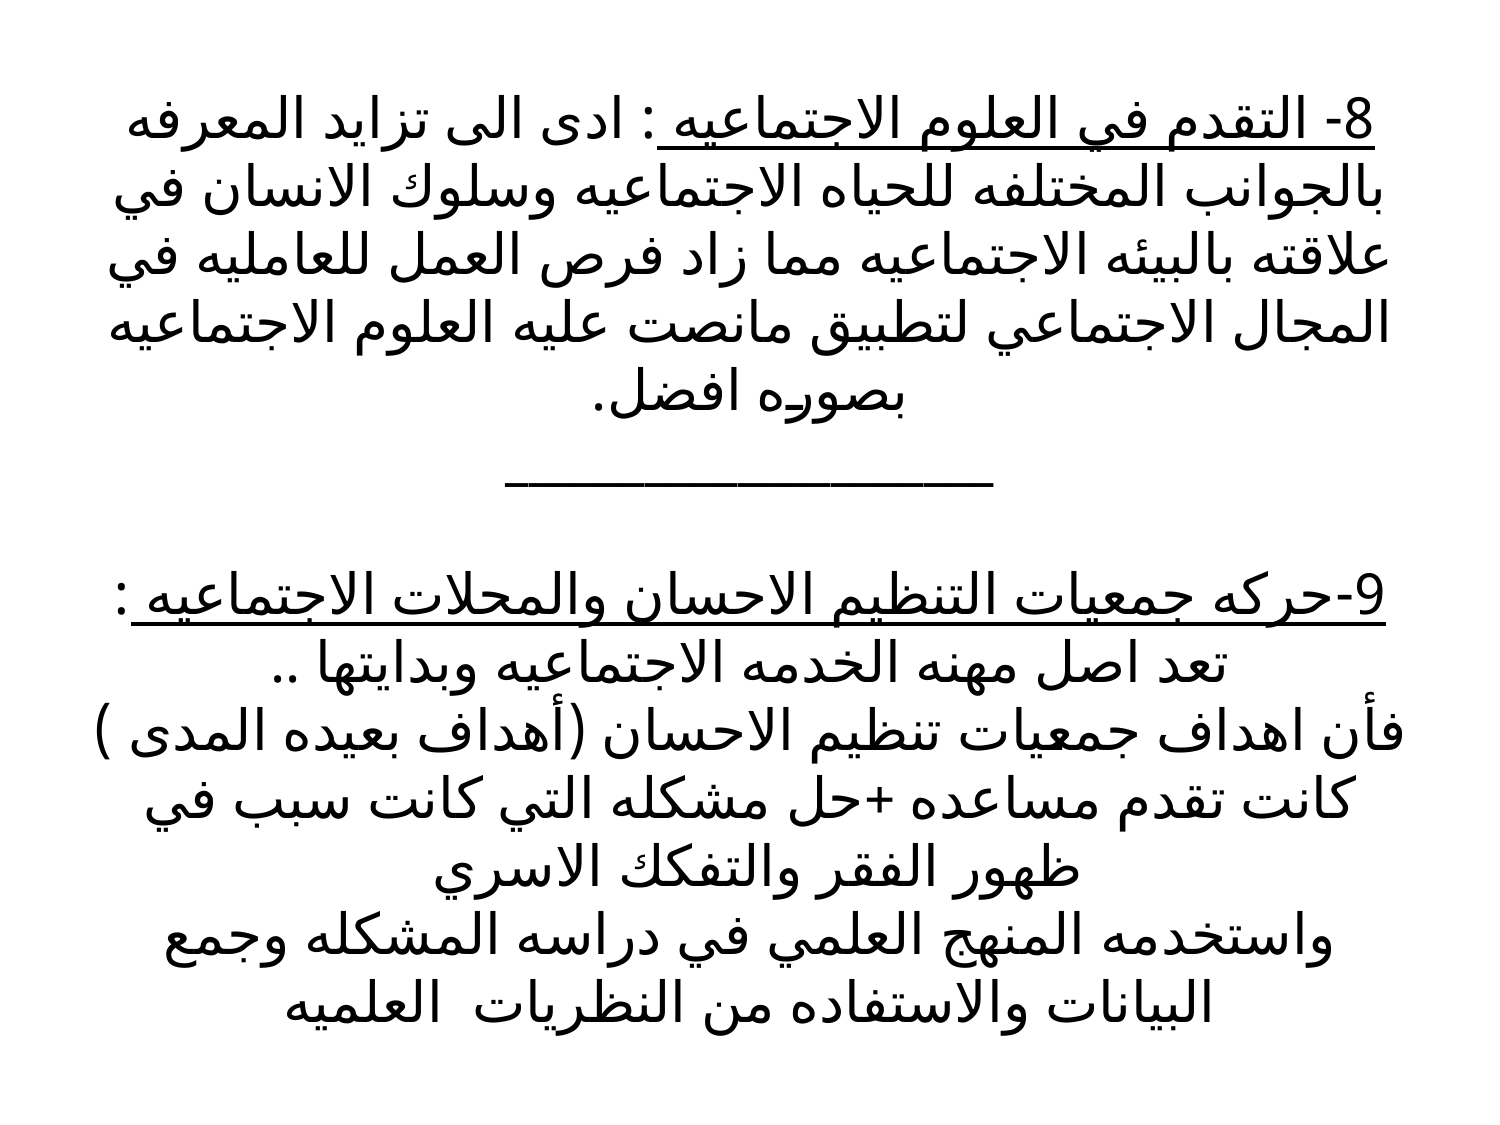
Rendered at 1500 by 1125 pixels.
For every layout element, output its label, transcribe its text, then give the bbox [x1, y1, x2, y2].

title 8- التقدم في العلوم الاجتماعيه : ادى الى تزايد المعرفه بالجوانب المختلفه للحياه الاجتماعيه وسلوك الانسان في علاقته بالبيئه الاجتماعيه مما زاد فرص العمل للعامليه في المجال الاجتماعي لتطبيق مانصت عليه العلوم الاجتماعيه بصوره افضل. _____________________ 9-حركه جمعيات التنظيم الاحسان والمحلات الاجتماعيه : تعد اصل مهنه الخدمه الاجتماعيه وبدايتها .. فأن اهداف جمعيات تنظيم الاحسان (أهداف بعيده المدى ) كانت تقدم مساعده +حل مشكله التي كانت سبب في ظهور الفقر والتفكك الاسري واستخدمه المنهج العلمي في دراسه المشكله وجمع البيانات والاستفاده من النظريات العلميه [75, 45, 1425, 1071]
